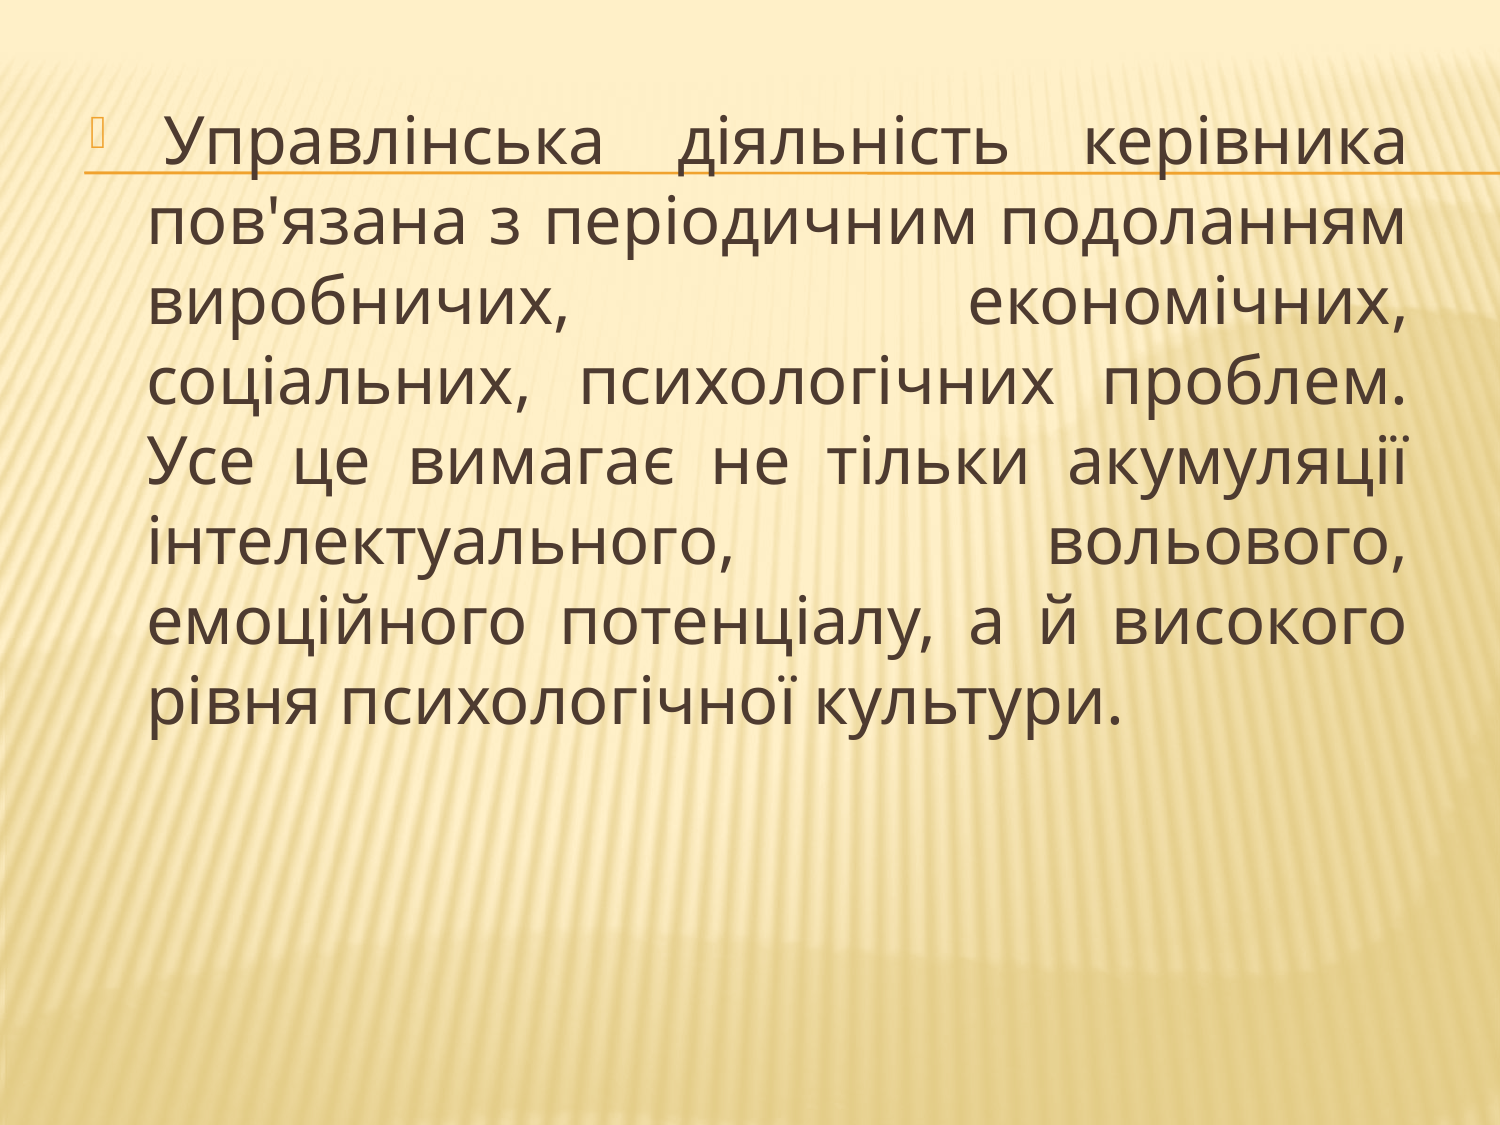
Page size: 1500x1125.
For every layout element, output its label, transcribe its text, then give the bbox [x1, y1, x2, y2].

list Управлінська діяльність керівника пов'язана з періодичним подоланням виробничих, економічних, соціальних, психологічних проблем. Усе це вимагає не тільки акумуляції інтелектуального, вольового, емоційного потенціалу, а й високого рівня психологічної культури. [75, 90, 1425, 1038]
